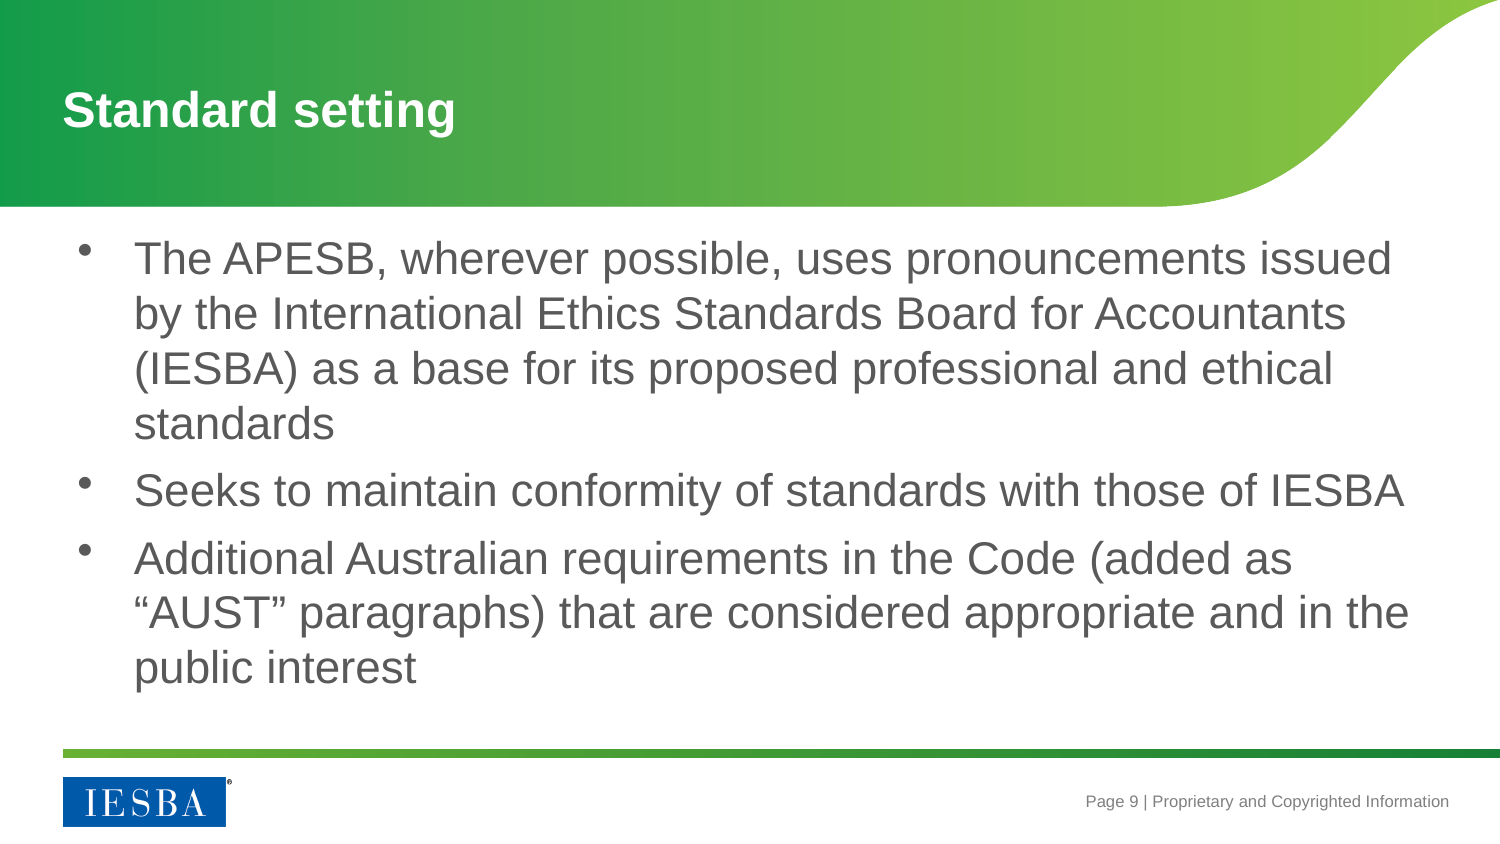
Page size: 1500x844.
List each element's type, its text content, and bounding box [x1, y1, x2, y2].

title Standard setting [62, 75, 1300, 141]
picture [63, 777, 232, 827]
picture [0, 0, 1500, 207]
list The APESB, wherever possible, uses pronouncements issued by the International Ethics Standards Board for Accountants (IESBA) as a base for its proposed professional and ethical standards Seeks to maintain conformity of standards with those of IESBA Additional Australian requirements in the Code (added as “AUST” paragraphs) that are considered appropriate and in the public interest [62, 220, 1450, 724]
